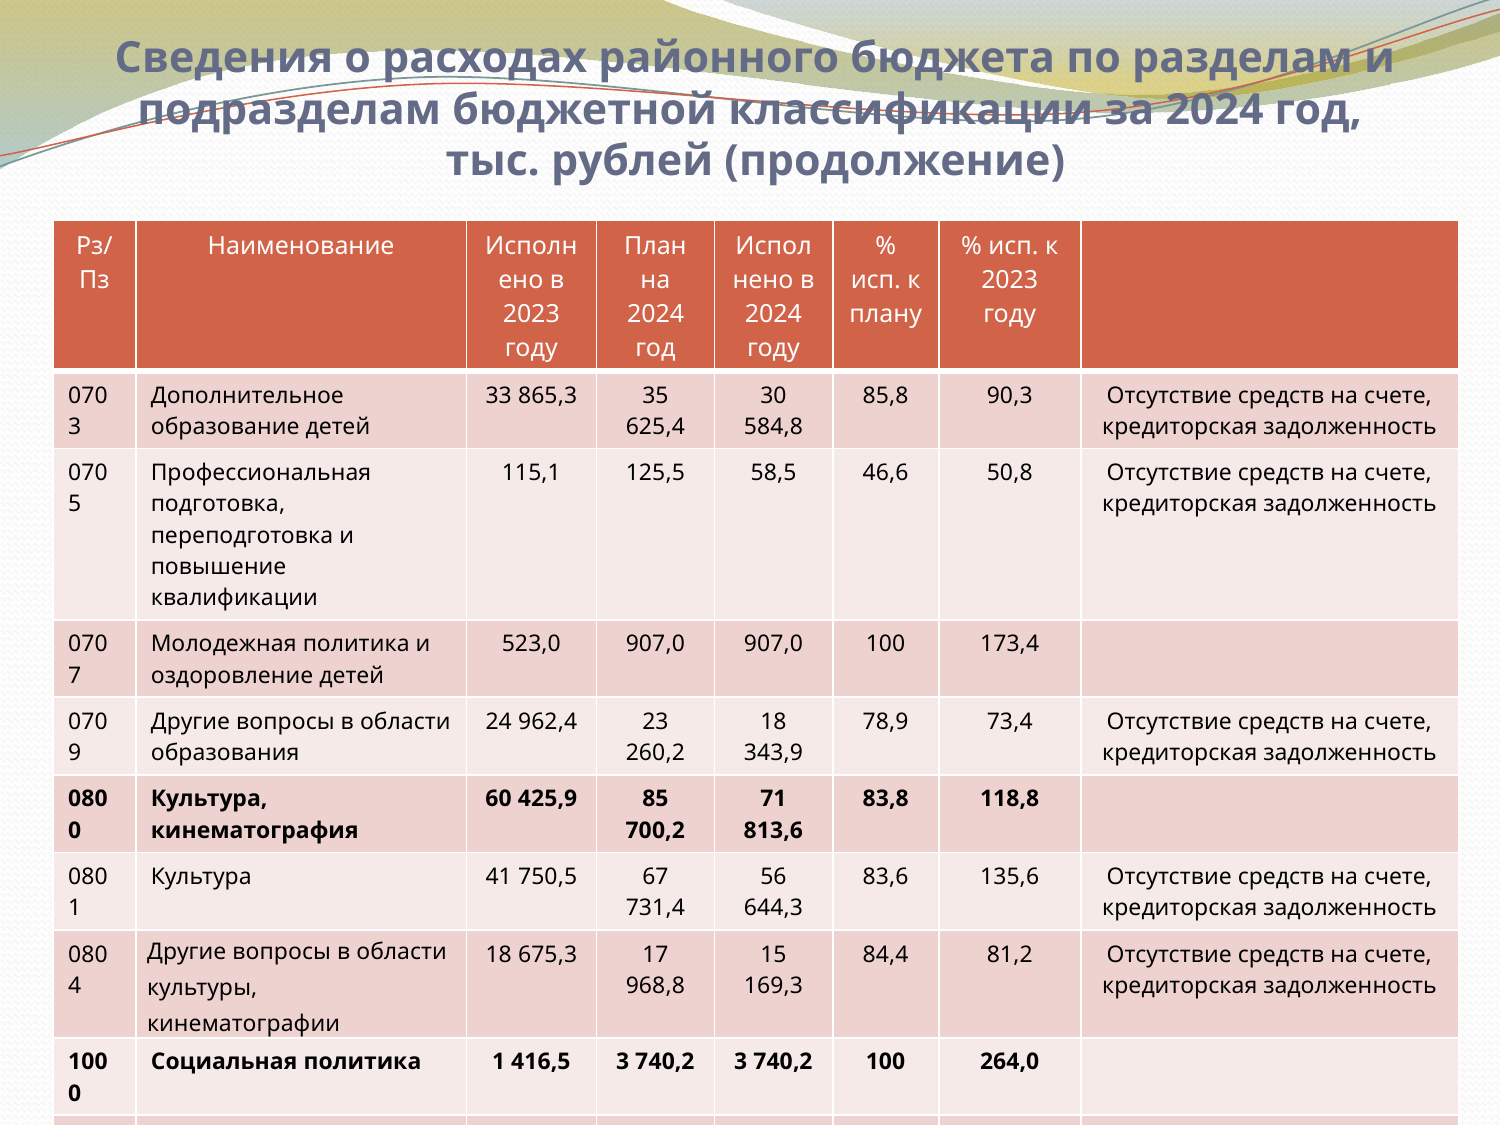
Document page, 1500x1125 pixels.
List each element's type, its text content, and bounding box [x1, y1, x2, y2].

table_cell 173,4 [940, 621, 1080, 696]
table_cell 0709 [54, 698, 135, 774]
table_cell Дополнительное образование детей [137, 374, 466, 448]
table_cell 135,6 [940, 853, 1080, 929]
table_cell Отсутствие средств на счете, кредиторская задолженность [1082, 853, 1458, 929]
table_cell 90,3 [940, 374, 1080, 448]
table_cell 118,8 [940, 776, 1080, 852]
table_cell 71 813,6 [715, 776, 832, 852]
table_cell 3 740,2 [597, 1039, 714, 1114]
table_cell Культура [137, 853, 466, 929]
table_cell 41 750,5 [467, 853, 596, 929]
table_header % исп. к 2023 году [940, 221, 1080, 368]
table_cell 523,0 [467, 621, 596, 696]
table_cell 67 731,4 [597, 853, 714, 929]
table_cell 56 644,3 [715, 853, 832, 929]
table_cell 73,4 [940, 698, 1080, 774]
table_cell 35 625,4 [597, 374, 714, 448]
table_cell 78,9 [834, 698, 938, 774]
table_cell 201,9 [940, 1116, 1080, 1125]
table_cell 84,4 [834, 931, 938, 1037]
table_cell Отсутствие средств на счете, кредиторская задолженность [1082, 374, 1458, 448]
table_cell 597,9 [467, 1116, 596, 1125]
table_header План на 2024 год [597, 221, 714, 368]
table_cell 17 968,8 [597, 931, 714, 1037]
table_cell [1082, 776, 1458, 852]
table_cell 1001 [54, 1116, 135, 1125]
table_cell 83,8 [834, 776, 938, 852]
table_cell [1082, 621, 1458, 696]
table_cell 0707 [54, 621, 135, 696]
table_cell Отсутствие средств на счете, кредиторская задолженность [1082, 449, 1458, 619]
table_cell Пенсионное обеспечение [137, 1116, 466, 1125]
table_cell 24 962,4 [467, 698, 596, 774]
table_cell 125,5 [597, 449, 714, 619]
table_cell Отсутствие средств на счете, кредиторская задолженность [1082, 931, 1458, 1037]
table_cell 85,8 [834, 374, 938, 448]
table_cell Другие вопросы в области образования [137, 698, 466, 774]
table_header [1082, 221, 1458, 368]
table_header Рз/Пз [54, 221, 135, 368]
table_cell 0705 [54, 449, 135, 619]
table_header Исполнено в 2023 году [467, 221, 596, 368]
table_cell 0800 [54, 776, 135, 852]
table_cell 60 425,9 [467, 776, 596, 852]
table_cell [1082, 1039, 1458, 1114]
table_cell 0804 [54, 931, 135, 1037]
table_cell 0703 [54, 374, 135, 448]
table_cell 1000 [54, 1039, 135, 1114]
table_cell 100 [834, 621, 938, 696]
table_cell Социальная политика [137, 1039, 466, 1114]
table_header % исп. к плану [834, 221, 938, 368]
table_cell 907,0 [715, 621, 832, 696]
title Сведения о расходах районного бюджета по разделам и подразделам бюджетной классификации за 2024 год, тыс. рублей (продолжение) [75, 19, 1425, 160]
table_cell 1 263,2 [597, 1116, 714, 1125]
table_cell 46,6 [834, 449, 938, 619]
table_cell 100 [834, 1039, 938, 1114]
table_cell 33 865,3 [467, 374, 596, 448]
table_cell 18 675,3 [467, 931, 596, 1037]
table_cell 83,6 [834, 853, 938, 929]
table_header Исполнено в 2024 году [715, 221, 832, 368]
table_cell Отсутствие средств на счете, кредиторская задолженность [1082, 698, 1458, 774]
table_cell 85 700,2 [597, 776, 714, 852]
table_cell Другие вопросы в области культуры, кинематографии [137, 931, 466, 1037]
table_cell Молодежная политика и оздоровление детей [137, 621, 466, 696]
table_cell Отсутствие потребности [1082, 1116, 1458, 1125]
table_cell 1 416,5 [467, 1039, 596, 1114]
table_cell 58,5 [715, 449, 832, 619]
table_header Наименование [137, 221, 466, 368]
table_cell 50,8 [940, 449, 1080, 619]
table_cell 1 207,4 [715, 1116, 832, 1125]
table_cell 3 740,2 [715, 1039, 832, 1114]
table_cell 264,0 [940, 1039, 1080, 1114]
list [75, 160, 1425, 219]
table_cell 0801 [54, 853, 135, 929]
table_cell 907,0 [597, 621, 714, 696]
table_cell 18 343,9 [715, 698, 832, 774]
table_cell 23 260,2 [597, 698, 714, 774]
table_cell 15 169,3 [715, 931, 832, 1037]
table_cell 81,2 [940, 931, 1080, 1037]
table_cell 95,5 [834, 1116, 938, 1125]
table_cell Культура, кинематография [137, 776, 466, 852]
table_cell 30 584,8 [715, 374, 832, 448]
table_cell Профессиональная подготовка, переподготовка и повышение квалификации [137, 449, 466, 619]
table_cell 115,1 [467, 449, 596, 619]
